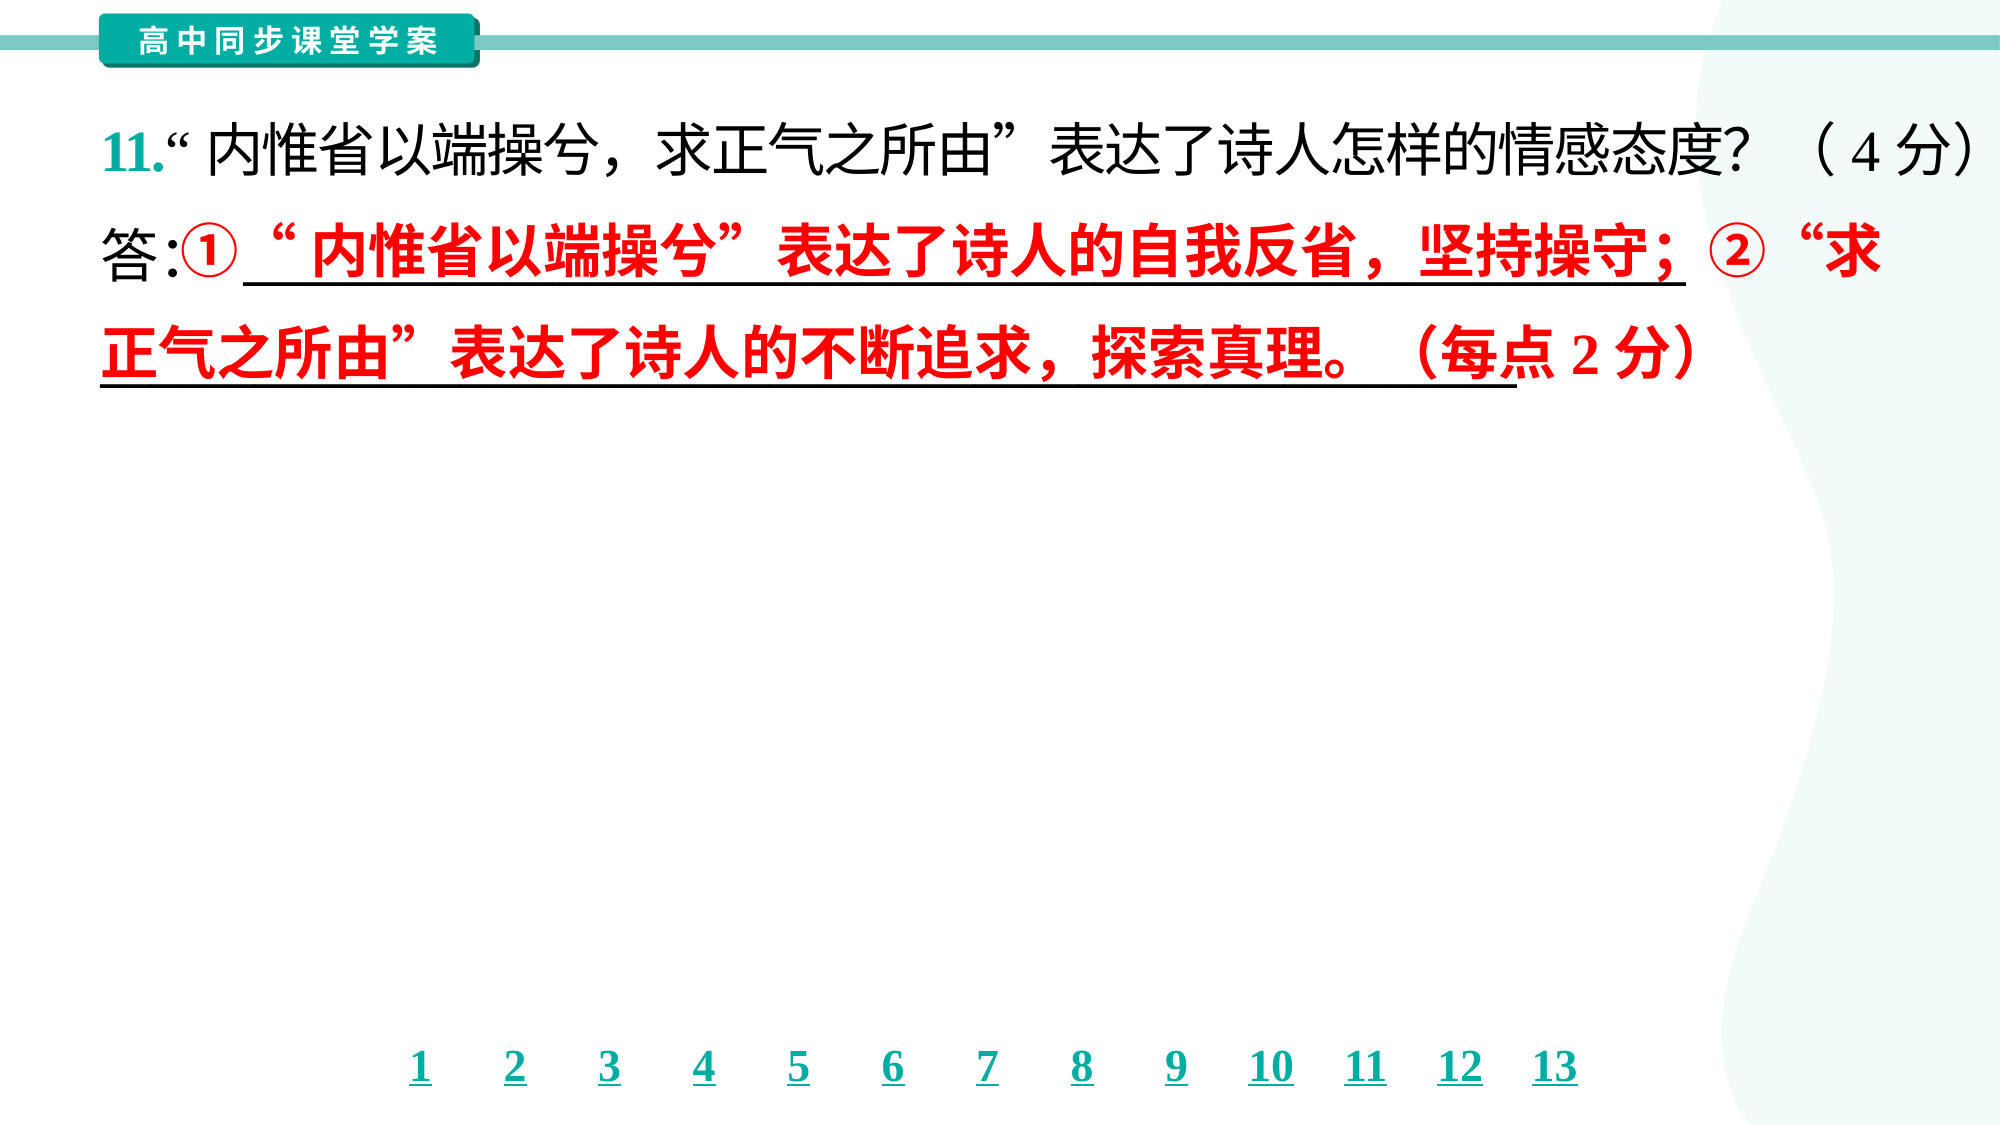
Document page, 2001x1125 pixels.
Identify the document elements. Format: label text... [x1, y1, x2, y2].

picture [0, 0, 2000, 1125]
text_box 11.“内惟省以端操兮，求正气之所由”表达了诗人怎样的情感态度？（4分） 答： ________________________________________________________ _______________________________________________________ [100, 76, 1899, 178]
text_box ①“内惟省以端操兮”表达了诗人的自我反省，坚持操守；②“求 正气之所由”表达了诗人的不断追求，探索真理。（每点2分） [100, 178, 1899, 376]
text_box 11.“内惟省以端操兮，求正气之所由”表达了诗人怎样的情感态度？（4分） 答： ________________________________________________________ _______________________________________________________ [100, 376, 1899, 380]
